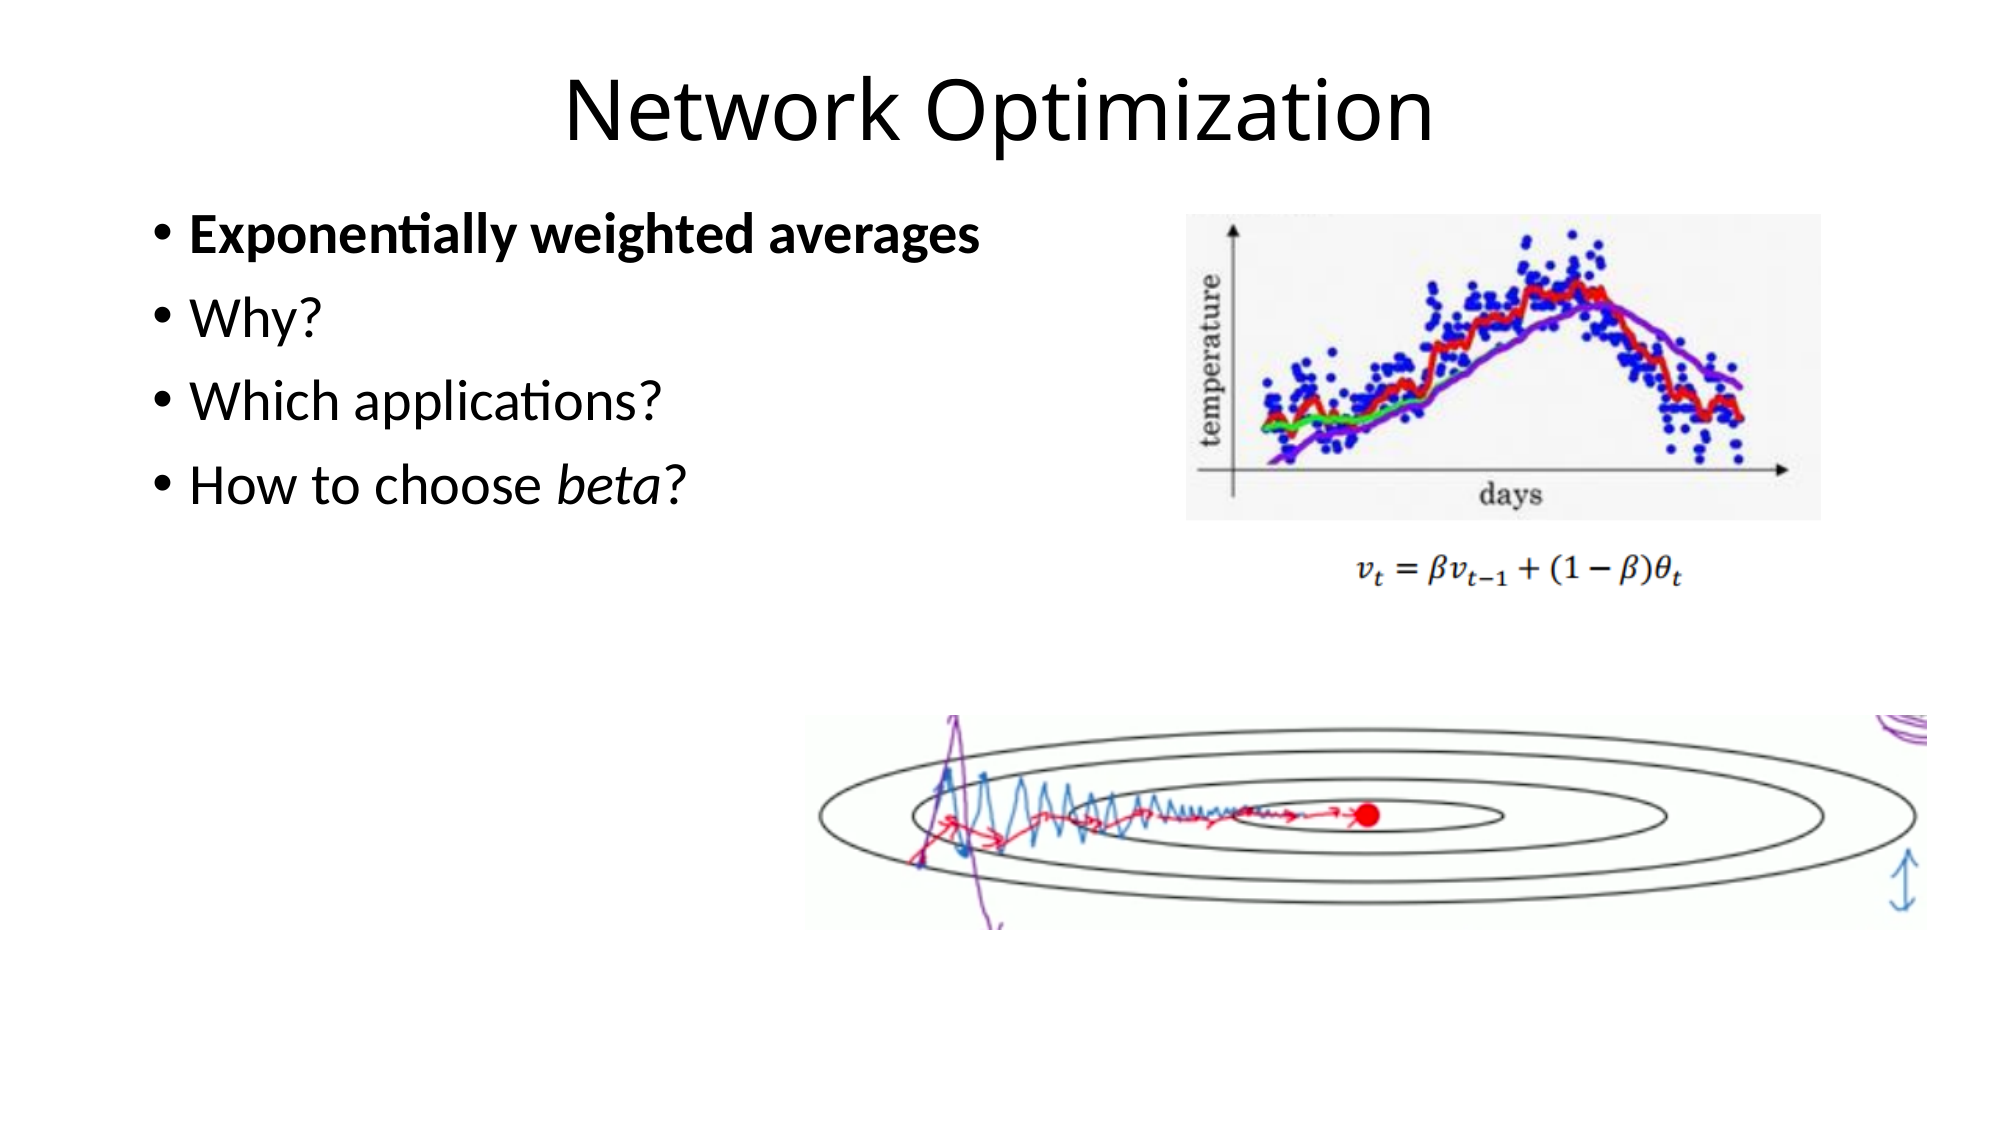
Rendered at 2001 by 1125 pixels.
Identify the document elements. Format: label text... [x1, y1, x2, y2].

title Network Optimization [137, 59, 1863, 167]
picture [1186, 214, 1821, 598]
list Exponentially weighted averages Why? Which applications? How to choose beta? [137, 195, 1863, 1014]
picture [805, 715, 1927, 930]
